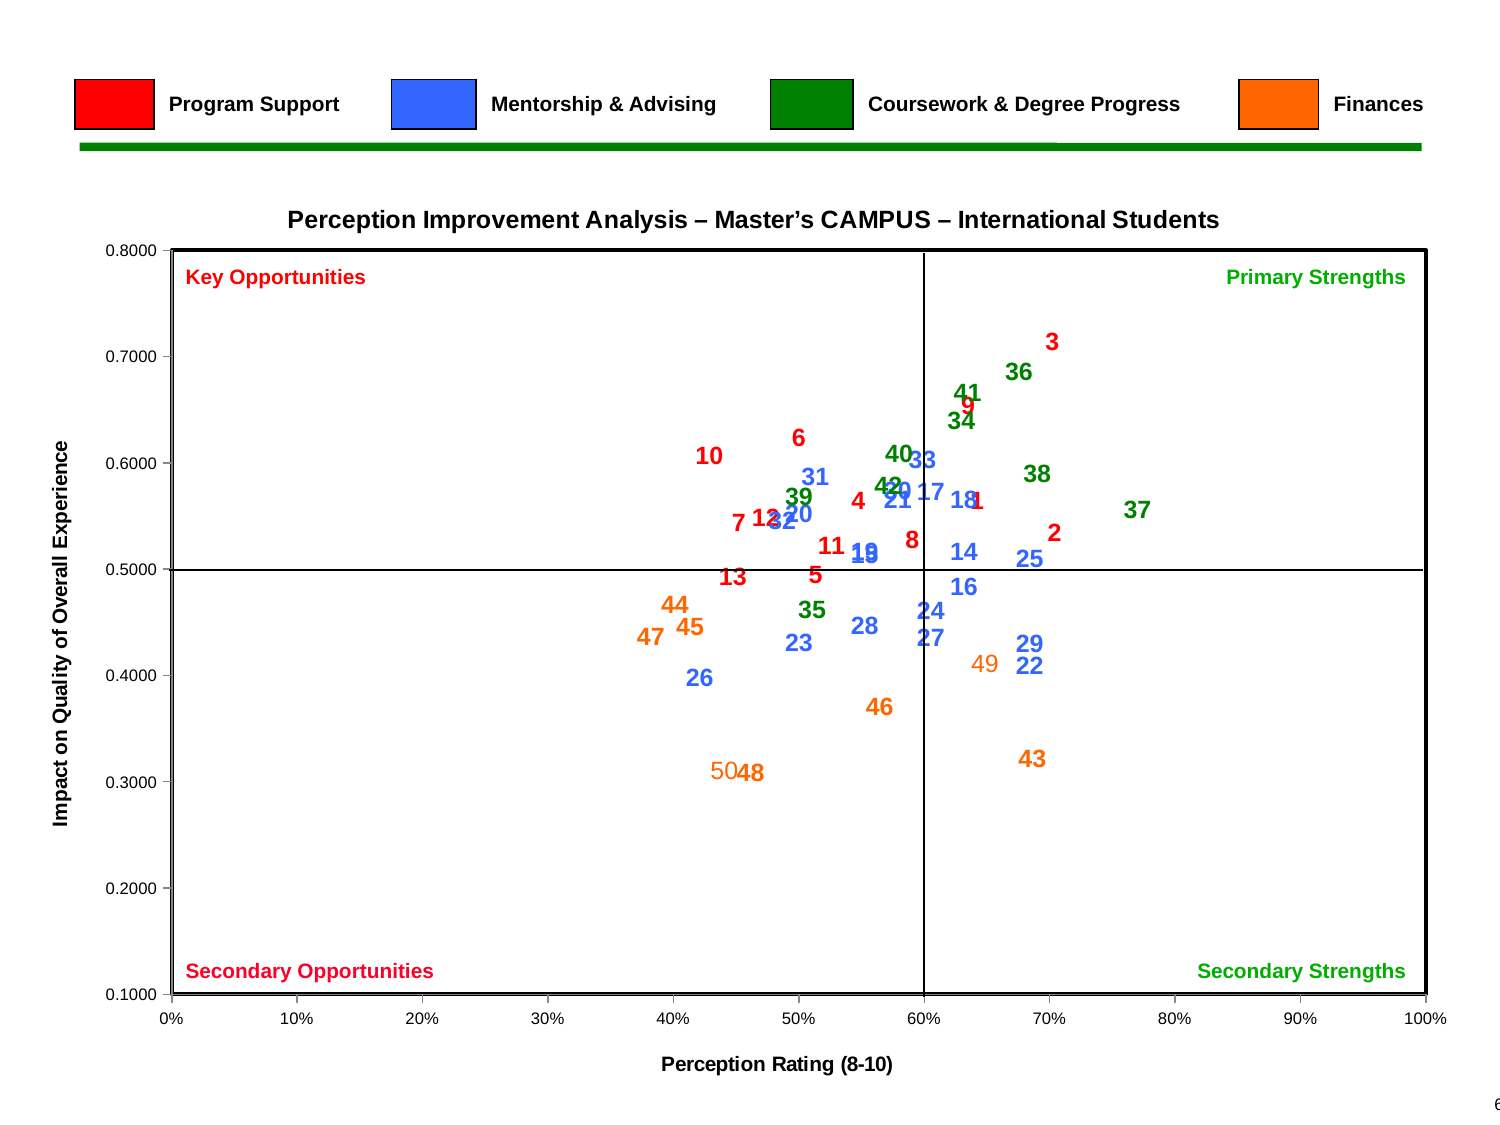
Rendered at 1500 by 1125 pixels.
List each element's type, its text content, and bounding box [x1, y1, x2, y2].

table_header [392, 80, 475, 128]
table_header [771, 80, 852, 128]
table_header [76, 80, 153, 128]
table_header Program Support [155, 79, 367, 129]
table_header Mentorship & Advising [477, 79, 746, 129]
table_header [1240, 80, 1318, 128]
chart [41, 172, 1468, 1090]
table_header Coursework & Degree Progress [854, 79, 1215, 129]
table_header Finances [1319, 79, 1446, 129]
